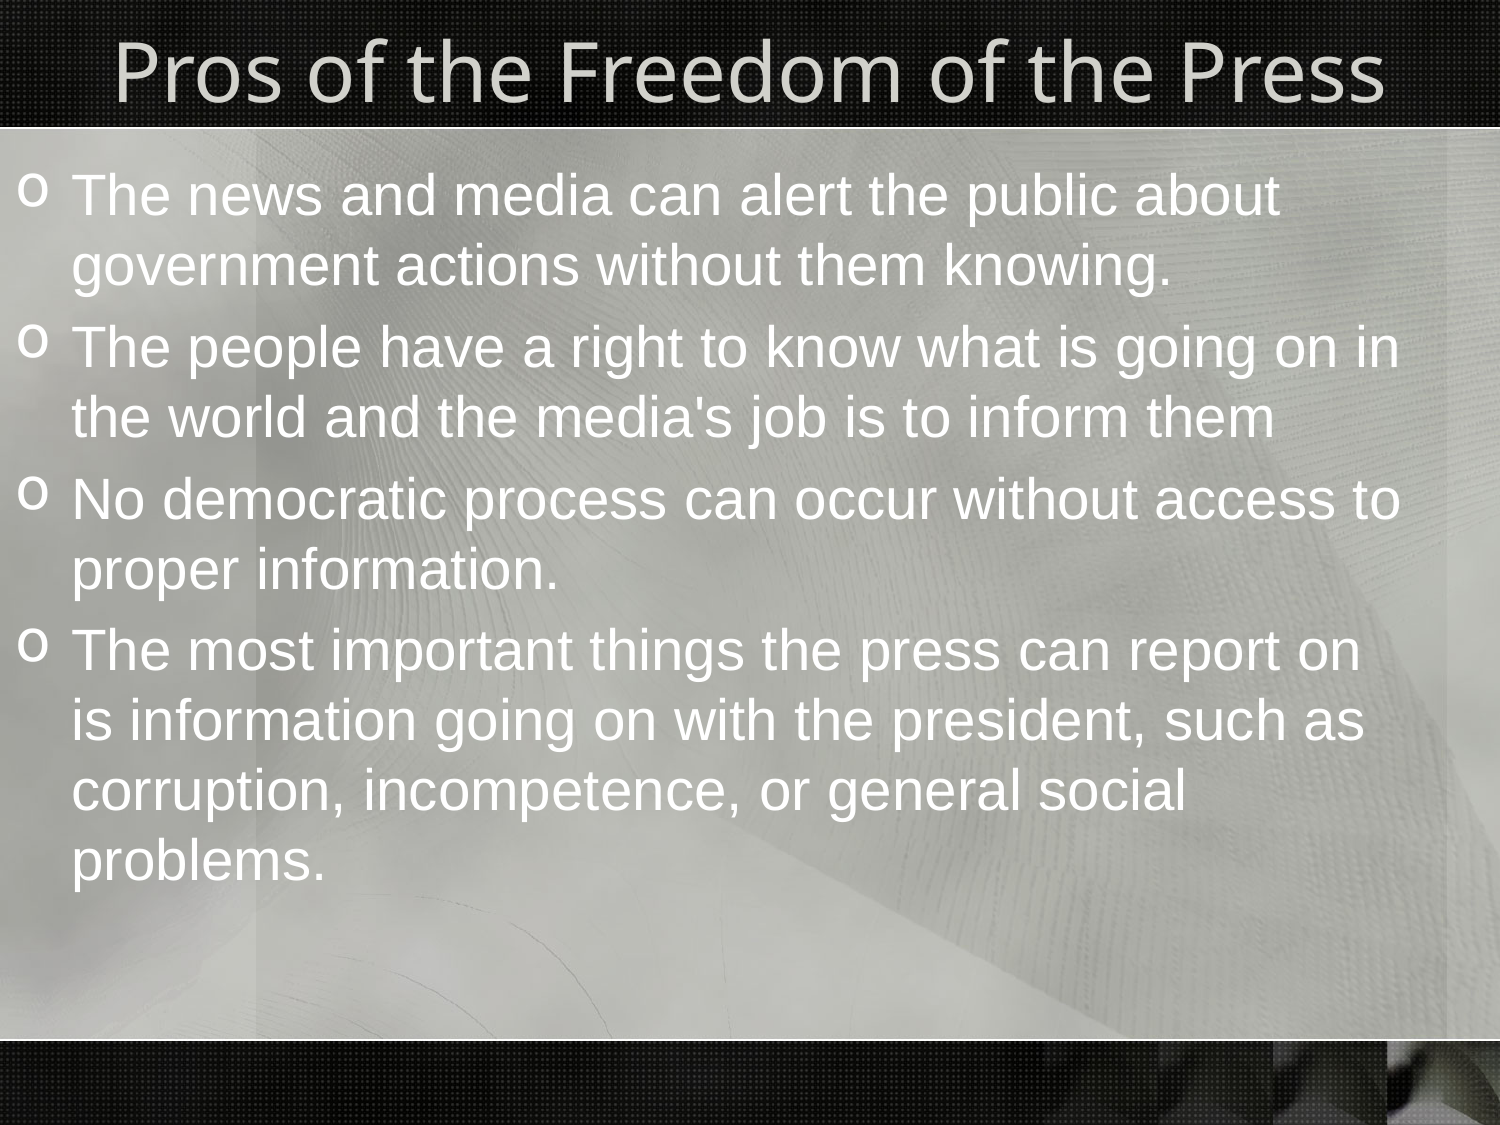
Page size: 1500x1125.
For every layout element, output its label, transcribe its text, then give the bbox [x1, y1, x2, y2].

picture [0, 0, 1500, 1125]
title Pros of the Freedom of the Press [74, 0, 1426, 138]
list The news and media can alert the public about government actions without them knowing. The people have a right to know what is going on in the world and the media's job is to inform them No democratic process can occur without access to proper information. The most important things the press can report on is information going on with the president, such as corruption, incompetence, or general social problems. [0, 149, 1426, 1006]
